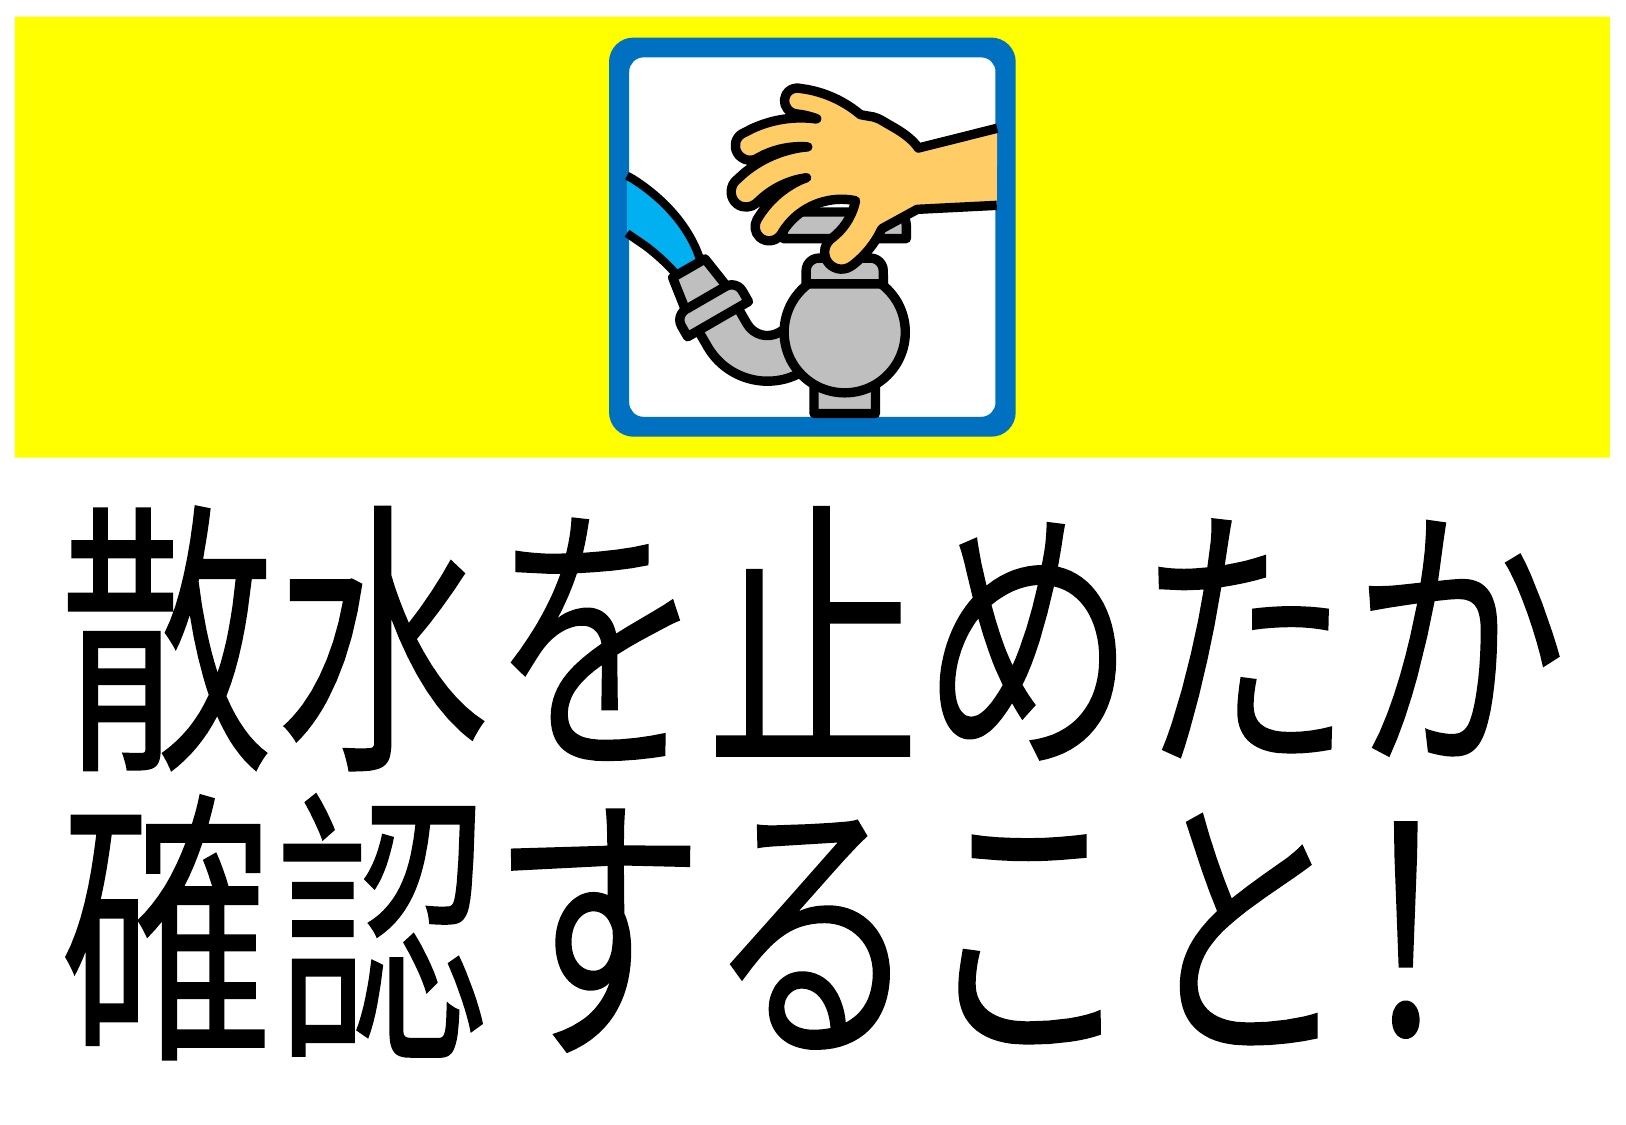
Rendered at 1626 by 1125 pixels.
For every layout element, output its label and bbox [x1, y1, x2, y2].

text_box [608, 37, 1016, 437]
text_box [13, 15, 1612, 460]
